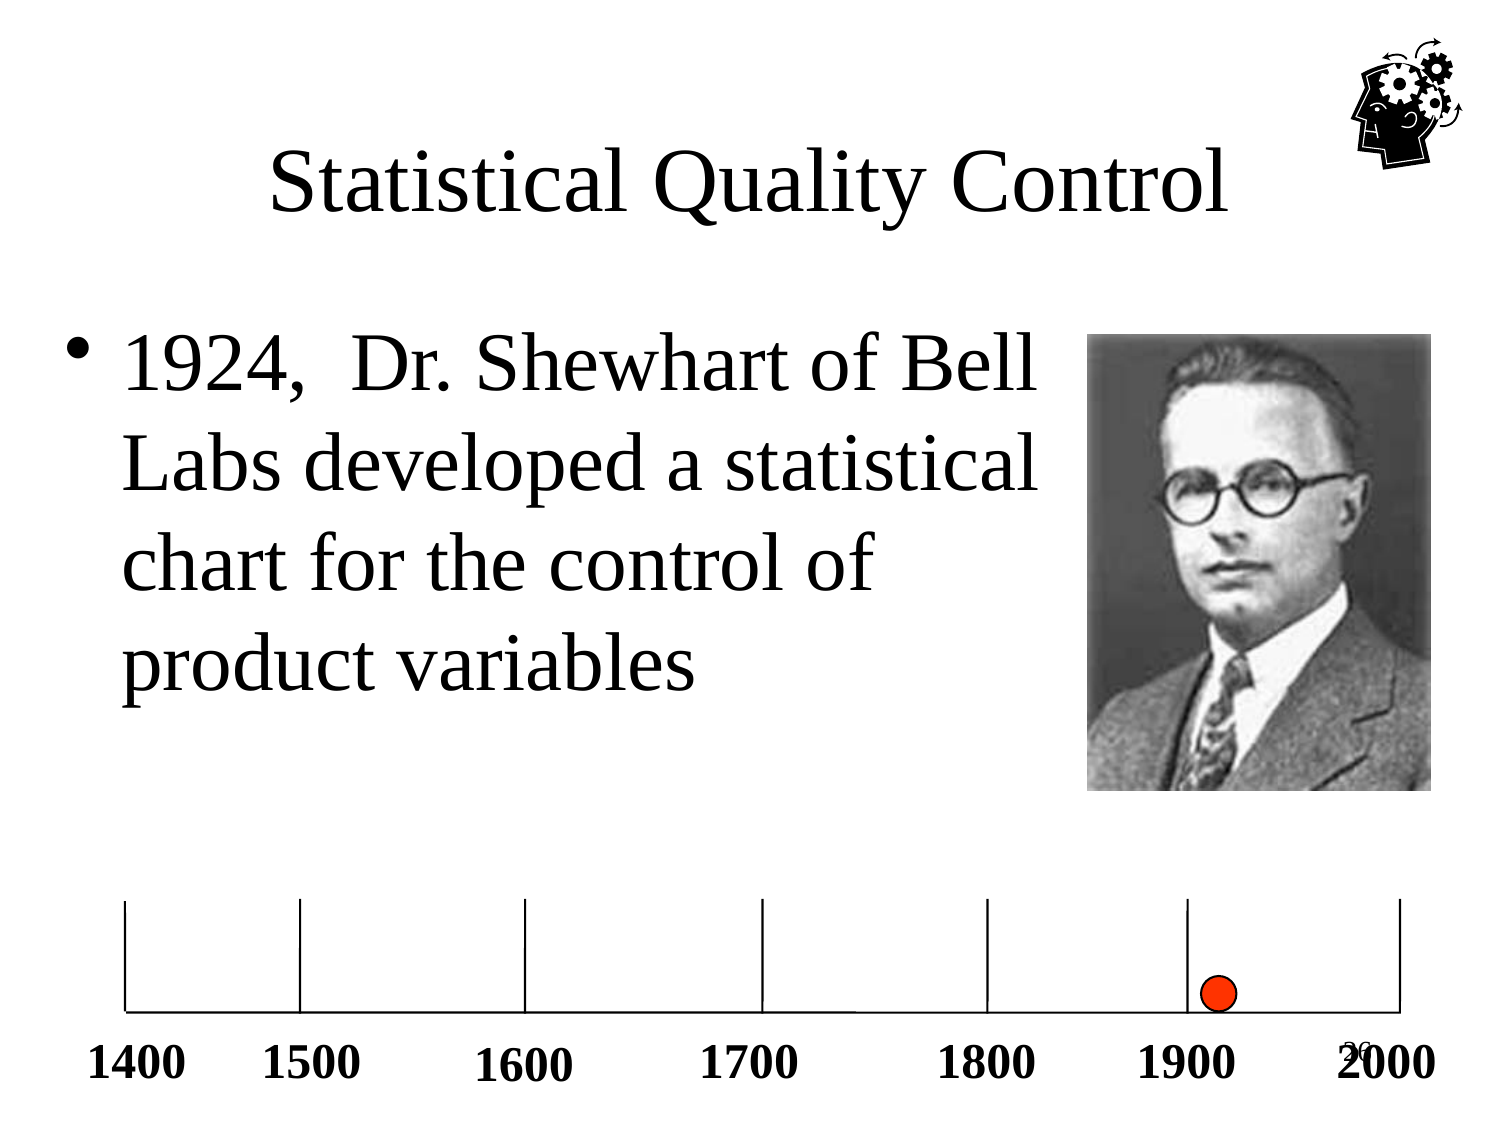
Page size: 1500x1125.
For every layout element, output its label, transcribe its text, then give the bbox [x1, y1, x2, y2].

text_box 1500 [246, 1022, 377, 1097]
list 1924, Dr. Shewhart of Bell Labs developed a statistical chart for the control of product variables [50, 299, 1163, 825]
title Statistical Quality Control [143, 99, 1357, 250]
picture [1350, 37, 1464, 170]
picture [1087, 334, 1431, 791]
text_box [124, 898, 1401, 1014]
text_box 1700 [684, 1022, 814, 1097]
text_box 2000 [1321, 1021, 1452, 1097]
text_box 1800 [921, 1022, 1052, 1097]
text_box 1400 [71, 1021, 202, 1097]
slide_number 26 [1074, 1025, 1388, 1100]
text_box 1600 [459, 1024, 601, 1099]
text_box 1900 [1121, 1022, 1252, 1097]
